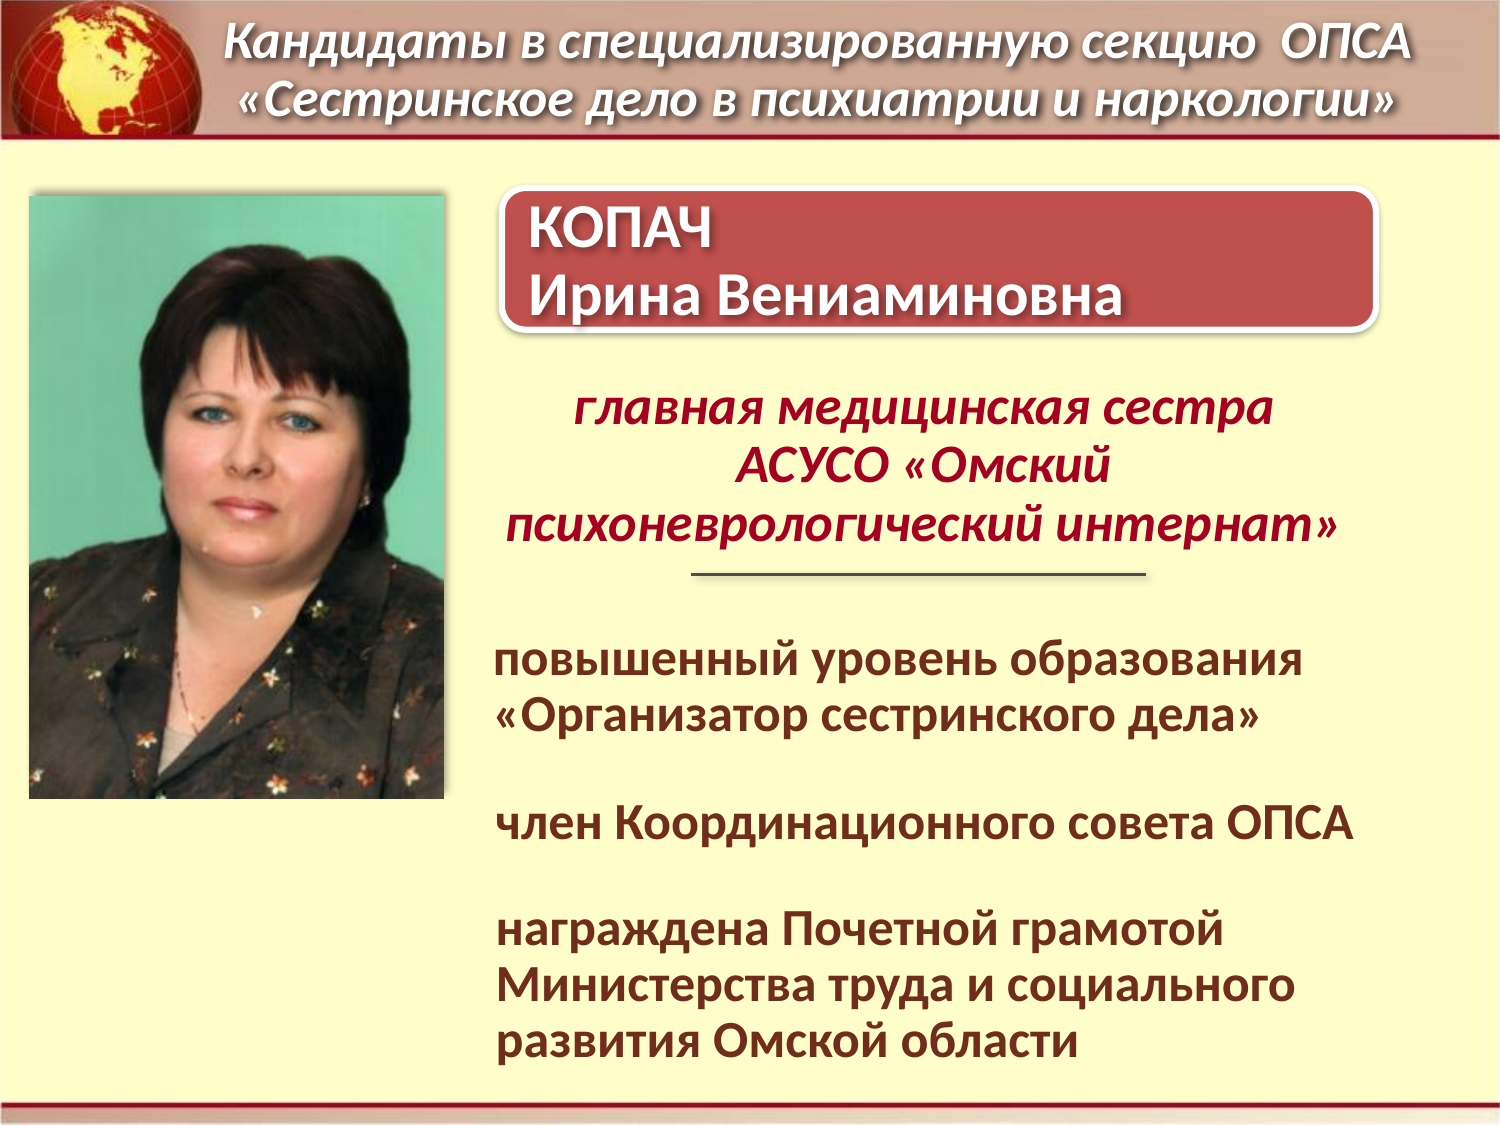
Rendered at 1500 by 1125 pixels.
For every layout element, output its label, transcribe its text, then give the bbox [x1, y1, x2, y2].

text_box повышенный уровень образования «Организатор сестринского дела» [478, 622, 1438, 750]
text_box Кандидаты в специализированную секцию ОПСА «Сестринское дело в психиатрии и наркологии» [147, 3, 1489, 136]
text_box член Координационного совета ОПСА [480, 786, 1491, 858]
text_box награждена Почетной грамотой Министерства труда и социального развития Омской области [480, 893, 1491, 1077]
picture [0, 0, 1500, 1125]
text_box [498, 188, 513, 329]
text_box главная медицинская сестра АСУСО «Омский психоневрологический интернат» [466, 370, 1382, 561]
text_box КОПАЧ Ирина Вениаминовна [513, 186, 1382, 337]
